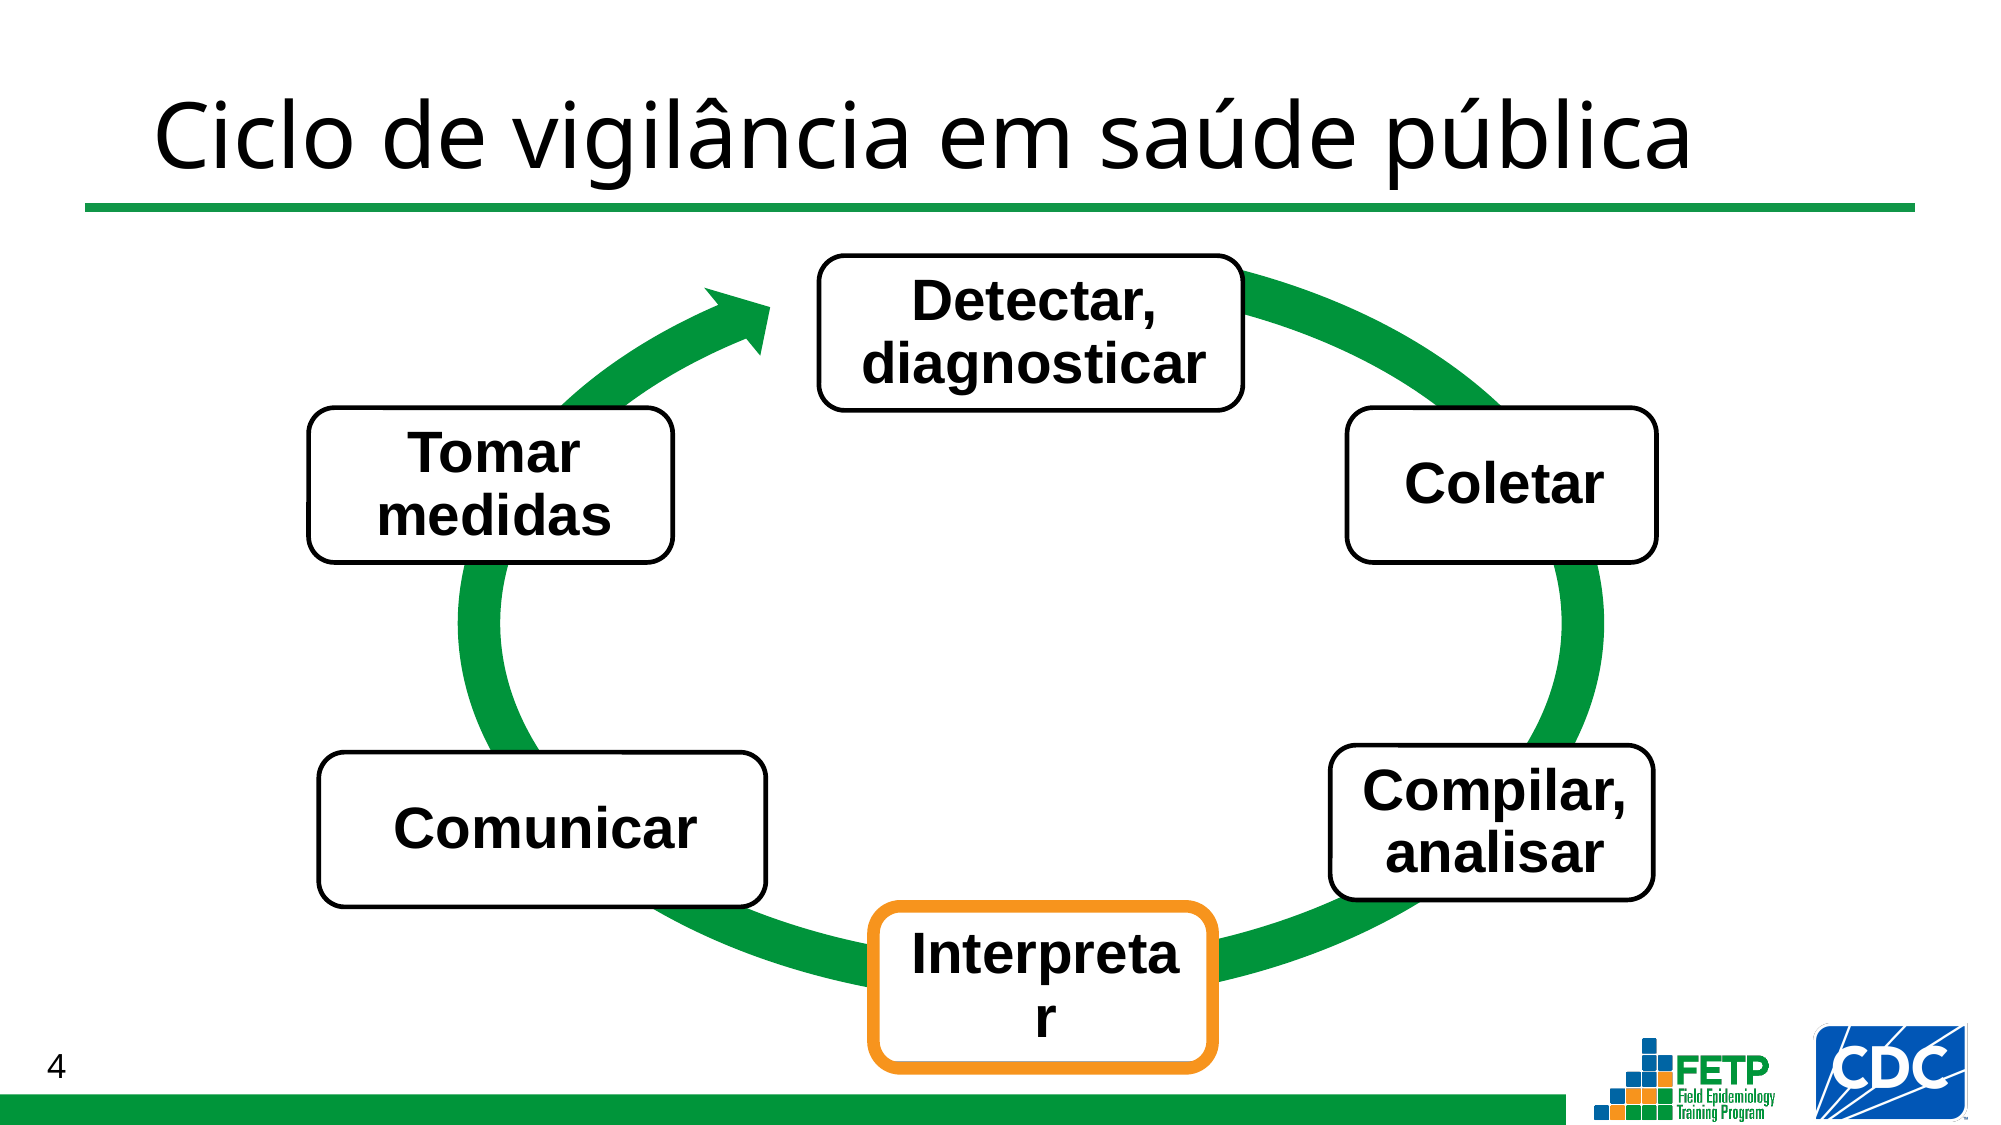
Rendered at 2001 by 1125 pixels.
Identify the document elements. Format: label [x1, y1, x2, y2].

picture [1594, 1038, 1775, 1122]
text_box [872, 905, 1214, 1070]
picture [1813, 1023, 1968, 1122]
